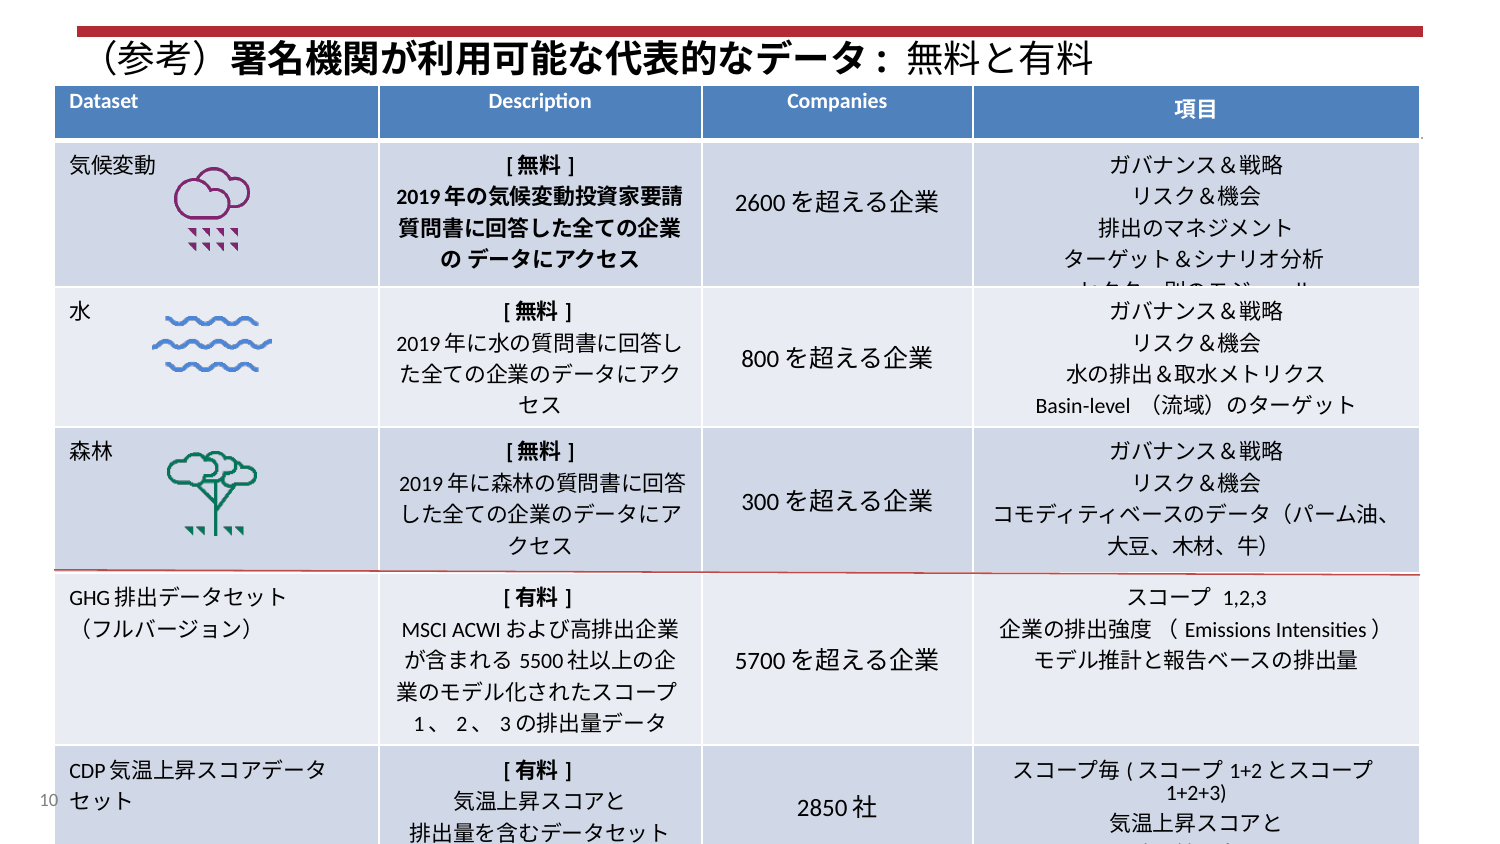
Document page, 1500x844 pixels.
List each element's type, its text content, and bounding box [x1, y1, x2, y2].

picture [167, 451, 257, 537]
table_cell [有料] MSCI ACWIおよび高排出企業が含まれる5500社以上の企業のモデル化されたスコープ1、2、3の排出量データセット [380, 583, 701, 744]
table_cell スコープ毎(スコープ1+2とスコープ1+2+3) 気温上昇スコアと 時間軸を含む [974, 746, 1419, 844]
table_cell 2850社 [703, 746, 972, 844]
picture [1421, 705, 1425, 824]
table_header Companies [703, 86, 972, 138]
table_cell ガバナンス＆戦略 リスク＆機会 水の排出＆取水メトリクス Basin-level （流域）のターゲット [974, 288, 1419, 426]
table_cell [無料] 2019年の気候変動投資家要請質問書に回答した全ての企業の データにアクセス [380, 143, 701, 286]
table_cell ガバナンス＆戦略 リスク＆機会 コモディティベースのデータ（パーム油、大豆、木材、牛） [974, 428, 1419, 568]
table_cell GHG排出データセット （フルバージョン） [55, 582, 378, 744]
table_cell スコープ 1,2,3 企業の排出強度 （Emissions Intensities） モデル推計と報告ベースの排出量 [974, 582, 1419, 744]
table_cell 水 [55, 288, 378, 426]
table_cell [有料] 気温上昇スコアと 排出量を含むデータセット [380, 746, 701, 844]
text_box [54, 569, 1421, 576]
table_header Description [380, 86, 701, 138]
table_cell 気候変動 [55, 143, 378, 286]
title （参考）署名機関が利用可能な代表的なデータ: 無料と有料 [80, 29, 1500, 85]
table_cell 森林 [55, 428, 378, 568]
table_cell 800を超える企業 [703, 288, 972, 426]
table_cell 5700を超える企業 [703, 583, 972, 744]
table_cell ガバナンス＆戦略 リスク＆機会 排出のマネジメント ターゲット＆シナリオ分析 セクター別のモジュール [974, 143, 1419, 286]
picture [174, 166, 250, 252]
table_cell [無料] 2019年に水の質問書に回答した全ての企業のデータにアクセス [380, 288, 701, 426]
table_header 項目 [974, 86, 1419, 138]
table_cell [無料] 2019年に森林の質問書に回答した全ての企業のデータにアクセス [380, 428, 701, 568]
table_cell 300を超える企業 [703, 428, 972, 568]
text_box 10 [24, 780, 130, 825]
picture [152, 316, 273, 372]
table_cell CDP気温上昇スコアデータセット [55, 746, 378, 844]
table_header Dataset [55, 86, 378, 138]
table_cell 2600を超える企業 [703, 143, 972, 286]
